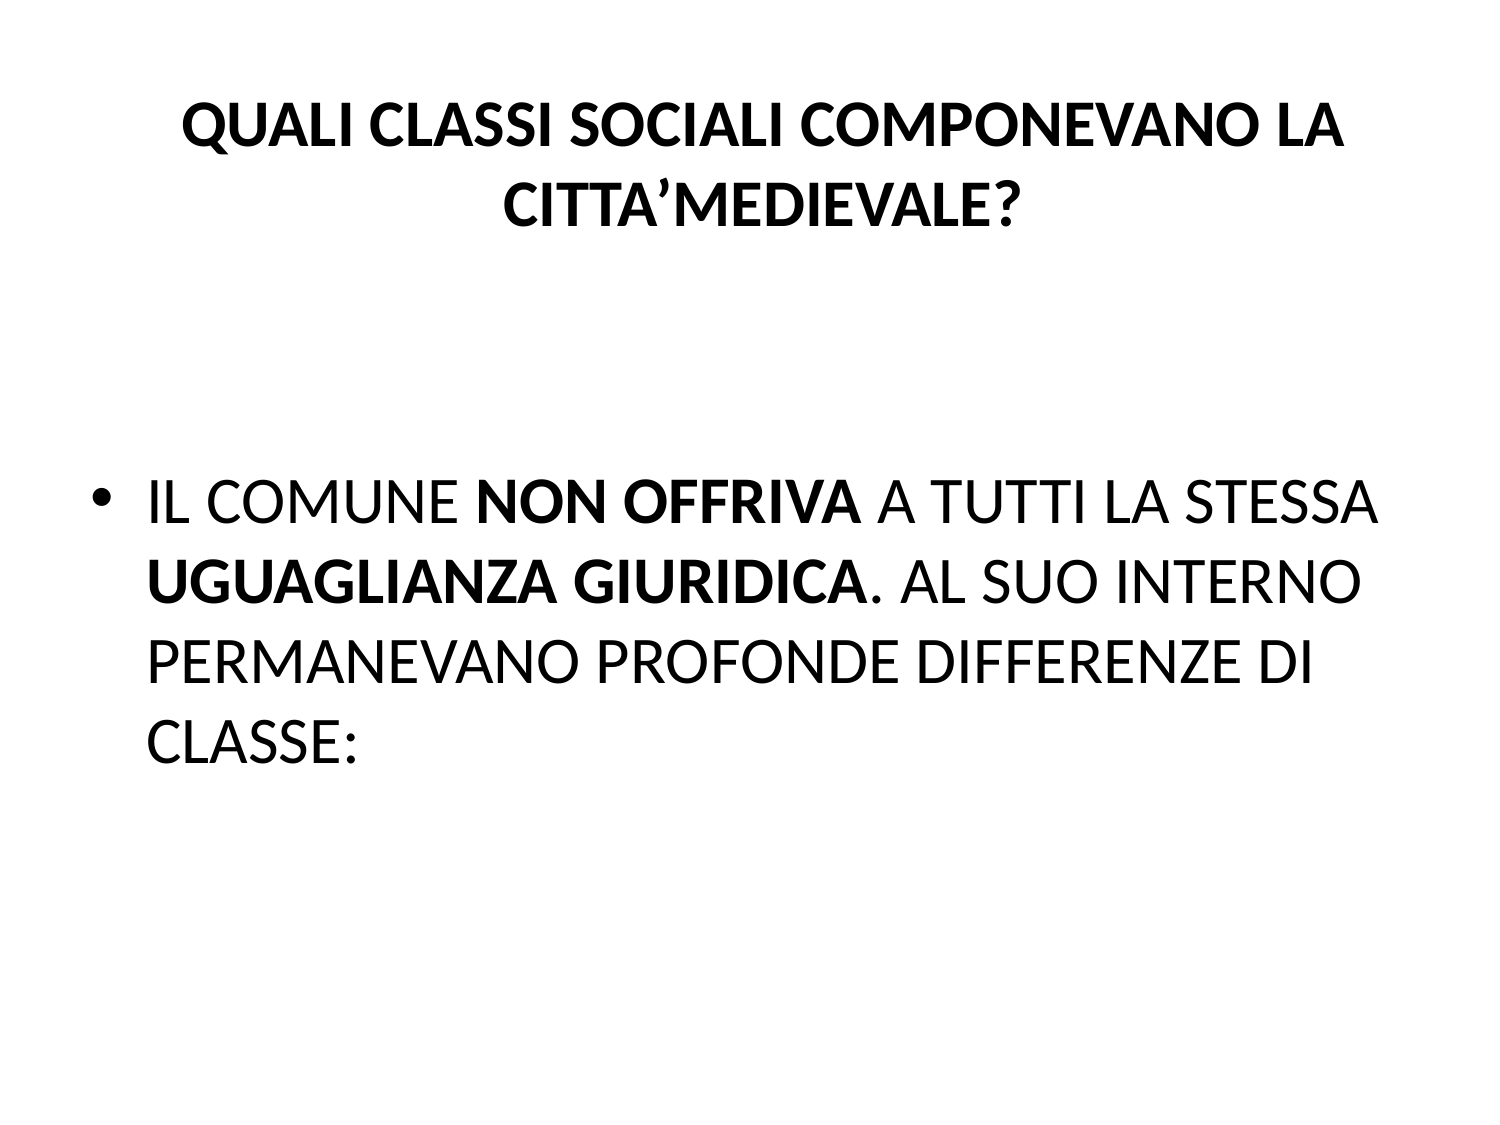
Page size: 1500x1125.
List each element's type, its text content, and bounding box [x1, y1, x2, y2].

list IL COMUNE NON OFFRIVA A TUTTI LA STESSA UGUAGLIANZA GIURIDICA. AL SUO INTERNO PERMANEVANO PROFONDE DIFFERENZE DI CLASSE: [75, 262, 1425, 1005]
title QUALI CLASSI SOCIALI COMPONEVANO LA CITTA’MEDIEVALE? [88, 66, 1439, 254]
